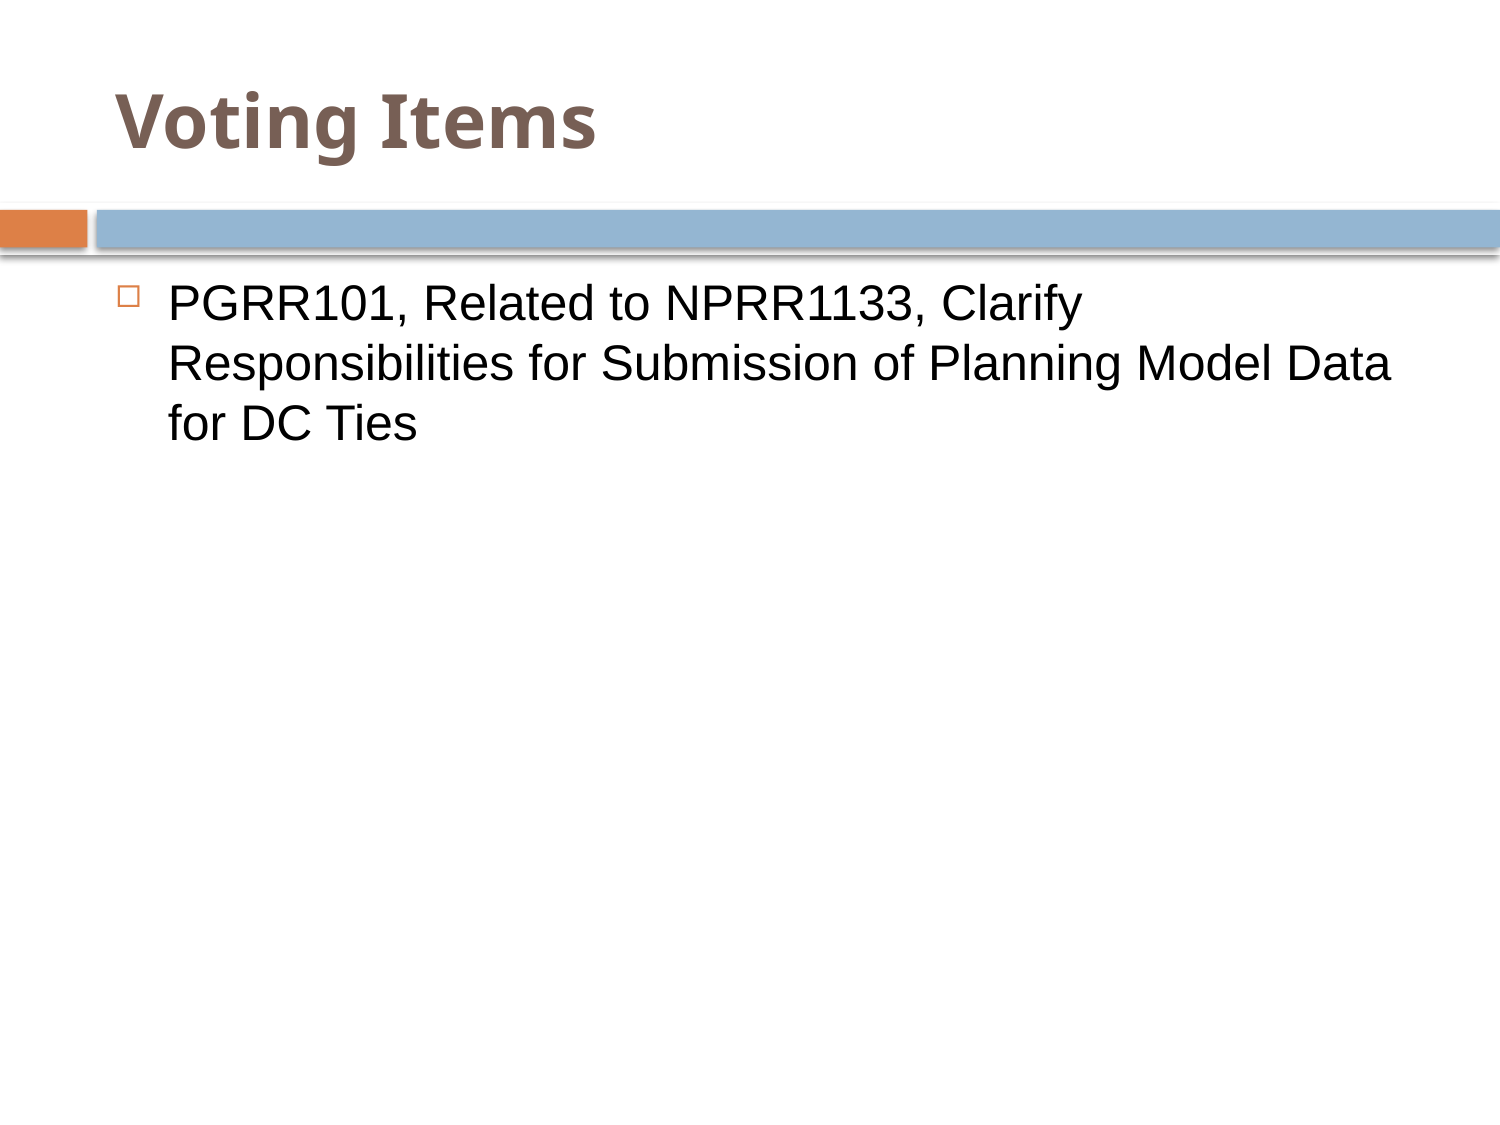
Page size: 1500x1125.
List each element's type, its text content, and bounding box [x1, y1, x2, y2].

title Voting Items [100, 37, 1439, 201]
list PGRR101, Related to NPRR1133, Clarify Responsibilities for Submission of Planning Model Data for DC Ties [100, 262, 1439, 1001]
